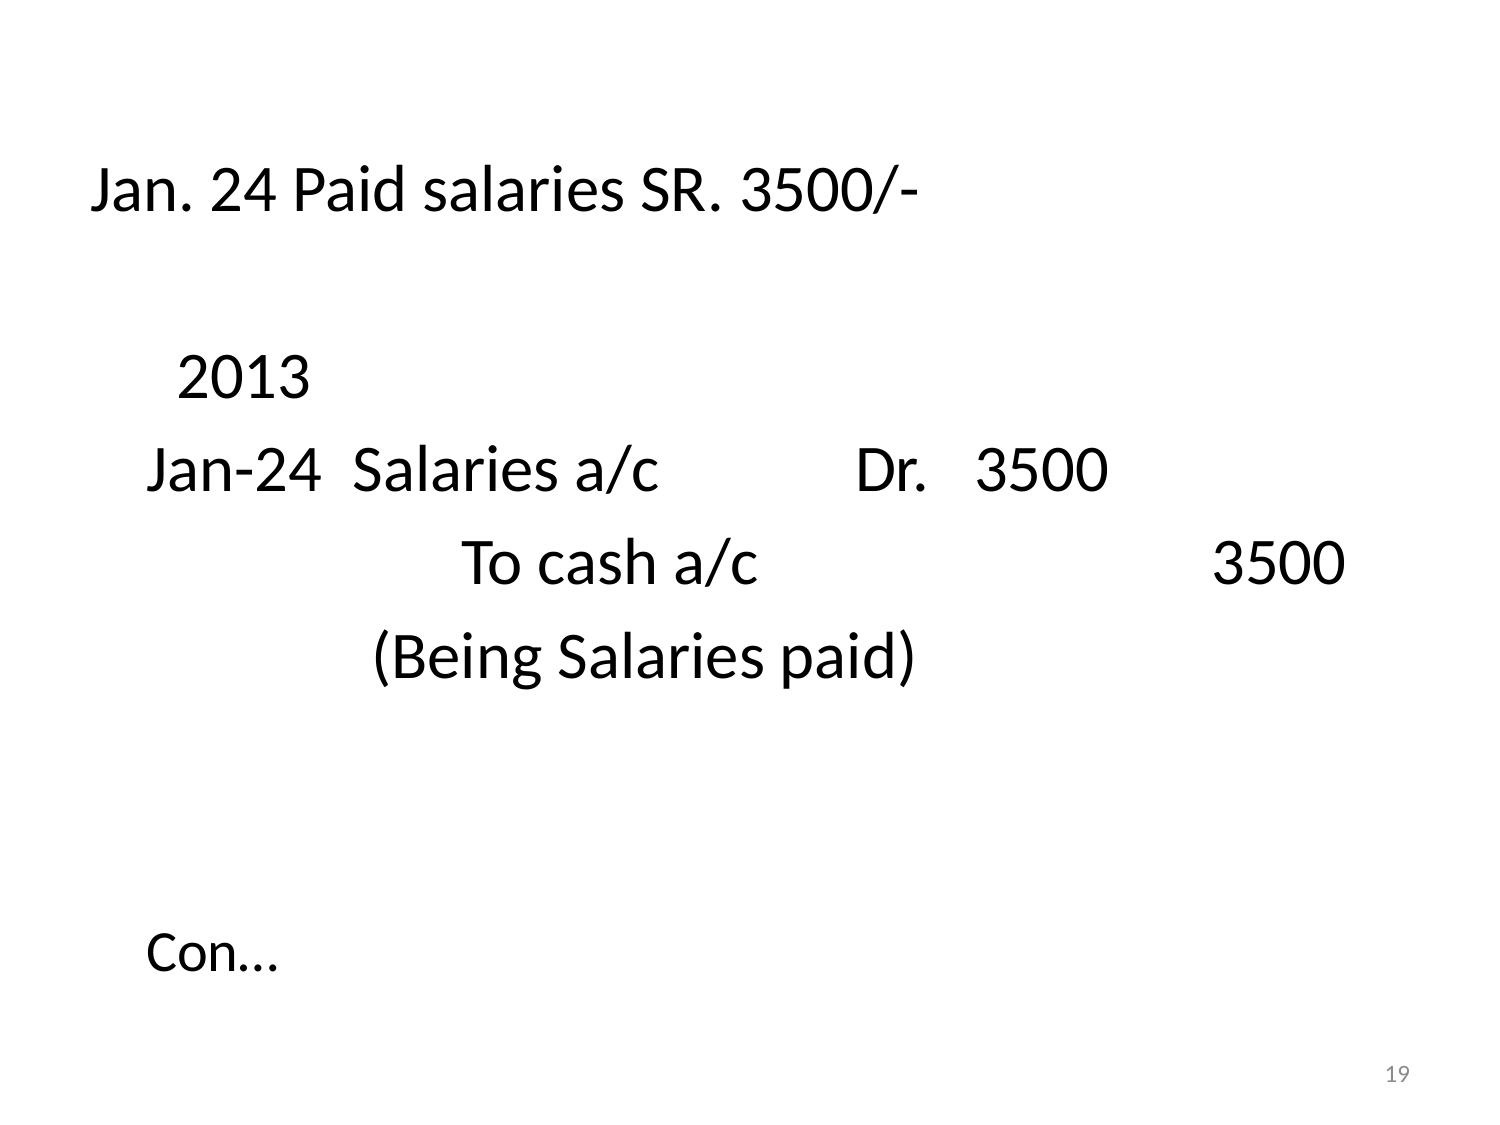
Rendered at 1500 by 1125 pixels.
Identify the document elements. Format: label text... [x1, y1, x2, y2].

list Jan. 24 Paid salaries SR. 3500/- 2013 Jan-24 Salaries a/c Dr. 3500 To cash a/c 3500 (Being Salaries paid) Con… [75, 137, 1425, 1005]
slide_number 19 [1074, 1042, 1425, 1103]
